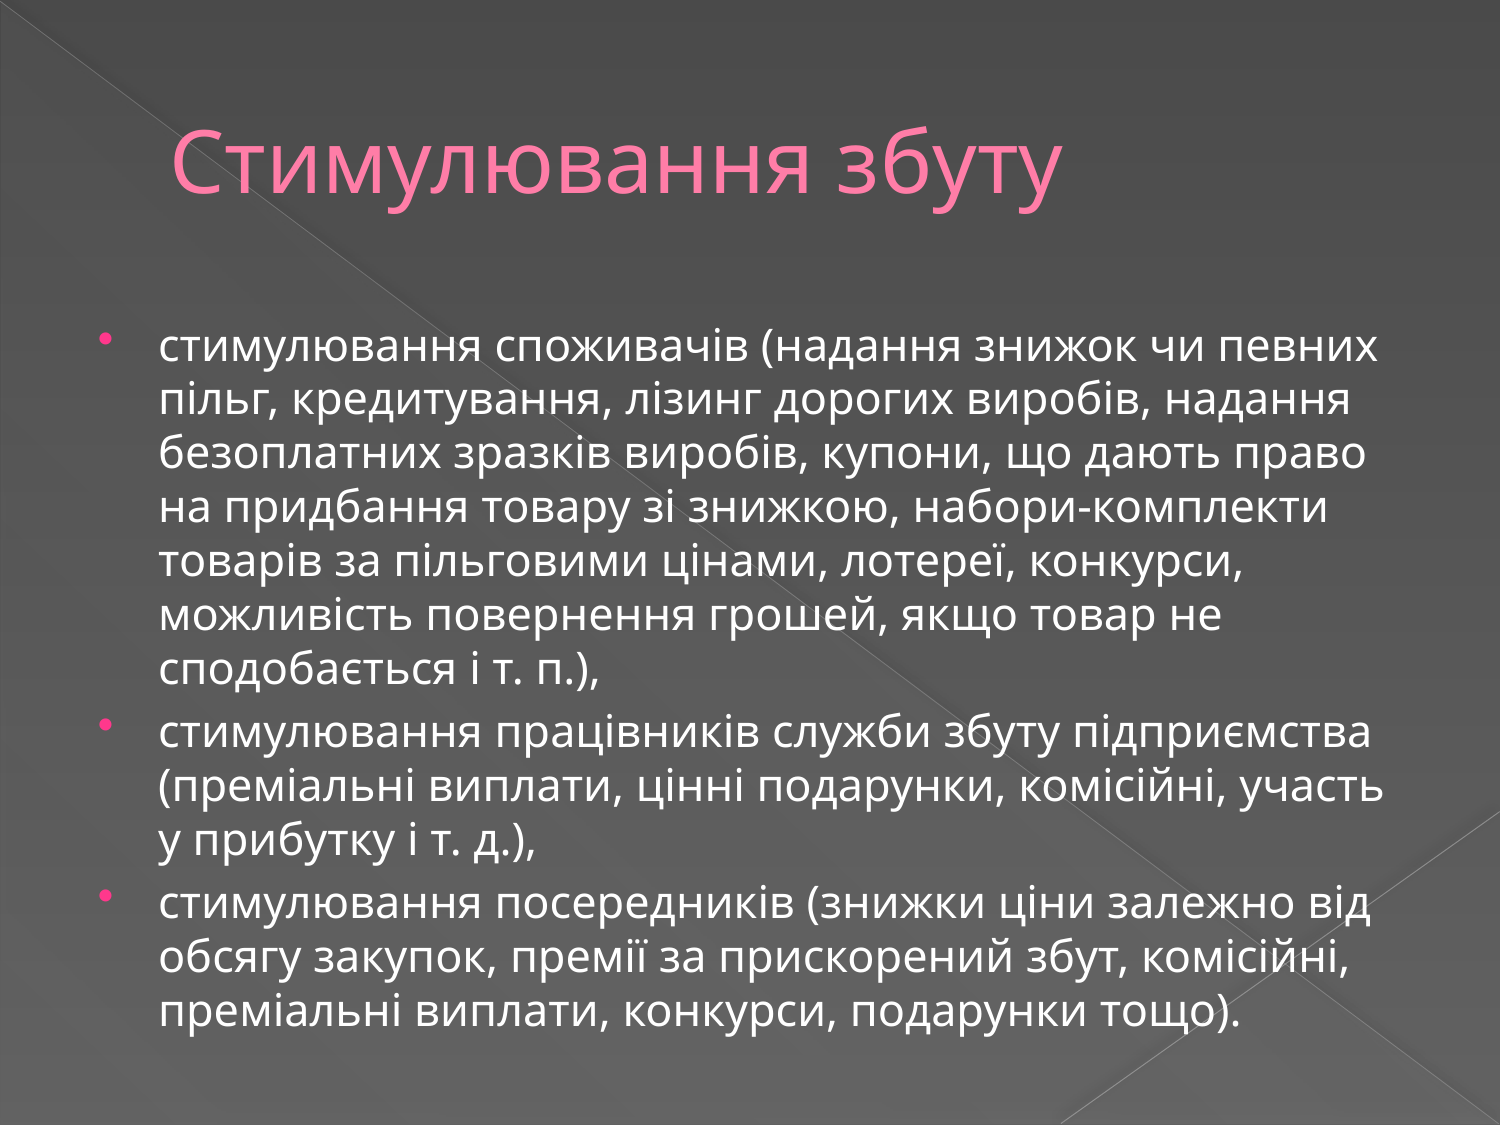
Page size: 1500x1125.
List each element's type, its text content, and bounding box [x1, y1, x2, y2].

title Стимулювання збуту [75, 43, 1425, 274]
list стимулювання споживачів (надання знижок чи певних пільг, кредитування, лізинг дорогих виробів, надання безоплатних зразків виробів, купони, що дають право на придбання товару зі знижкою, набори-комплекти товарів за пільговими цінами, лотереї, конкурси, можливість повернення грошей, якщо товар не сподобається і т. п.), стимулювання працівників служби збуту підприємства (преміальні виплати, цінні подарунки, комісійні, участь у прибутку і т. д.), стимулювання посередників (знижки ціни залежно від обсягу закупок, премії за прискорений збут, комісійні, преміальні виплати, конкурси, подарунки тощо). [75, 308, 1425, 1059]
